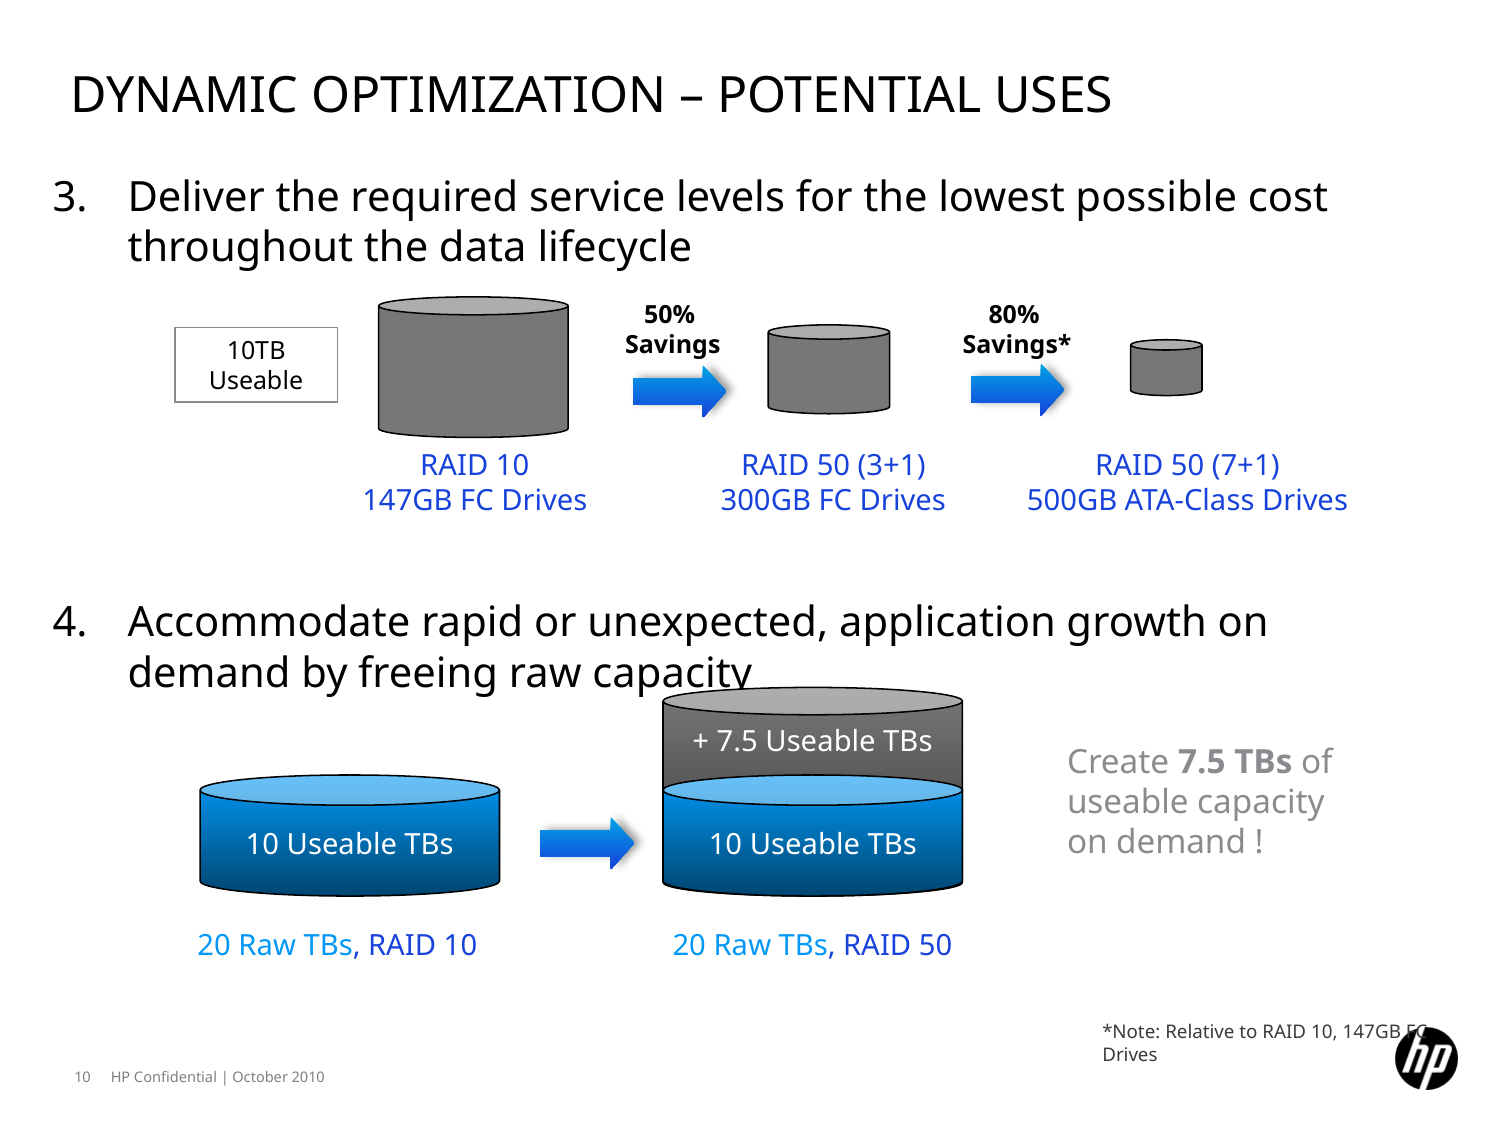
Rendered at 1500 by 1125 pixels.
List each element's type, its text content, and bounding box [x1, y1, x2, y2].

text_box 10 Useable TBs [200, 774, 500, 897]
text_box RAID 10 147GB FC Drives [287, 449, 663, 513]
text_box [538, 815, 636, 872]
text_box 10 Useable TBs [663, 774, 963, 897]
title Dynamic Optimization – Potential Uses [55, 54, 1451, 199]
text_box 10TB Useable [174, 327, 338, 403]
text_box 20 Raw TBs, RAID 10 [174, 912, 500, 975]
text_box + 7.5 Useable TBs [663, 687, 963, 789]
text_box [378, 296, 569, 438]
text_box [768, 324, 890, 414]
text_box [630, 363, 728, 420]
text_box 80% Savings* [947, 291, 1087, 367]
text_box *Note: Relative to RAID 10, 147GB FC Drives [1087, 1012, 1500, 1073]
list Deliver the required service levels for the lowest possible cost throughout the data lifecycle Accommodate rapid or unexpected, application growth on demand by freeing raw capacity [37, 162, 1425, 875]
text_box [968, 361, 1066, 418]
picture [1393, 1073, 1460, 1092]
text_box 50% Savings [610, 291, 736, 367]
text_box Create 7.5 TBs of useable capacity on demand ! [1037, 724, 1363, 875]
text_box [1130, 339, 1203, 396]
text_box 20 Raw TBs, RAID 50 [650, 912, 975, 975]
text_box RAID 50 (7+1) 500GB ATA-Class Drives [999, 449, 1375, 513]
text_box RAID 50 (3+1) 300GB FC Drives [695, 449, 971, 513]
